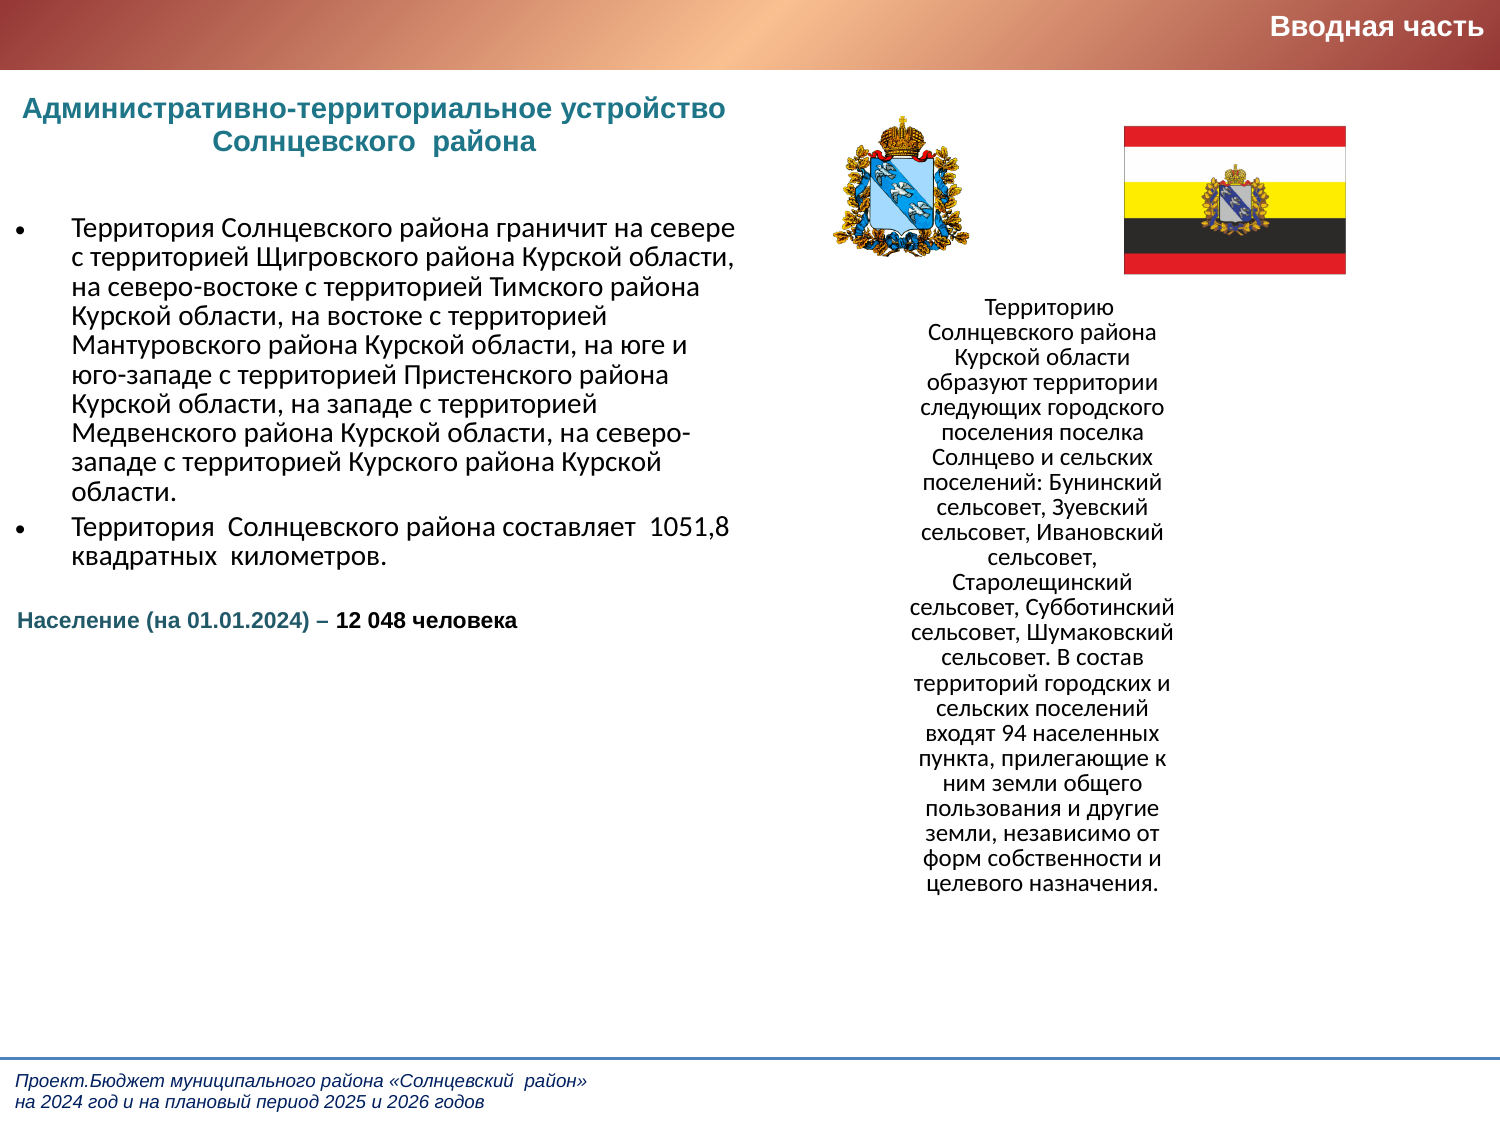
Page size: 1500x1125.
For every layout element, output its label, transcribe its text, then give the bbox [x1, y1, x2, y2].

picture [829, 114, 971, 265]
picture [1124, 88, 1347, 311]
list Территория Солнцевского района граничит на севере с территорией Щигровского района Курской области, на северо-востоке с территорией Тимского района Курской области, на востоке с территорией Мантуровского района Курской области, на юге и юго-западе с территорией Пристенского района Курской области, на западе с территорией Медвенского района Курской области, на северо-западе с территорией Курского района Курской области. Территория Солнцевского района составляет 1051,8 квадратных километров. Население (на 01.01.2024) – 12 048 человека [0, 208, 752, 757]
text_box Территорию Солнцевского района Курской области образуют территории следующих городского поселения поселка Солнцево и сельских поселений: Бунинский сельсовет, Зуевский сельсовет, Ивановский сельсовет, Старолещинский сельсовет, Субботинский сельсовет, Шумаковский сельсовет. В состав территорий городских и сельских поселений входят 94 населенных пункта, прилегающие к ним земли общего пользования и другие земли, независимо от форм собственности и целевого назначения. [889, 289, 1474, 1049]
title Административно-территориальное устройство Солнцевского района [0, 70, 749, 184]
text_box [0, 1058, 1500, 1125]
text_box Вводная часть [0, 0, 1500, 70]
